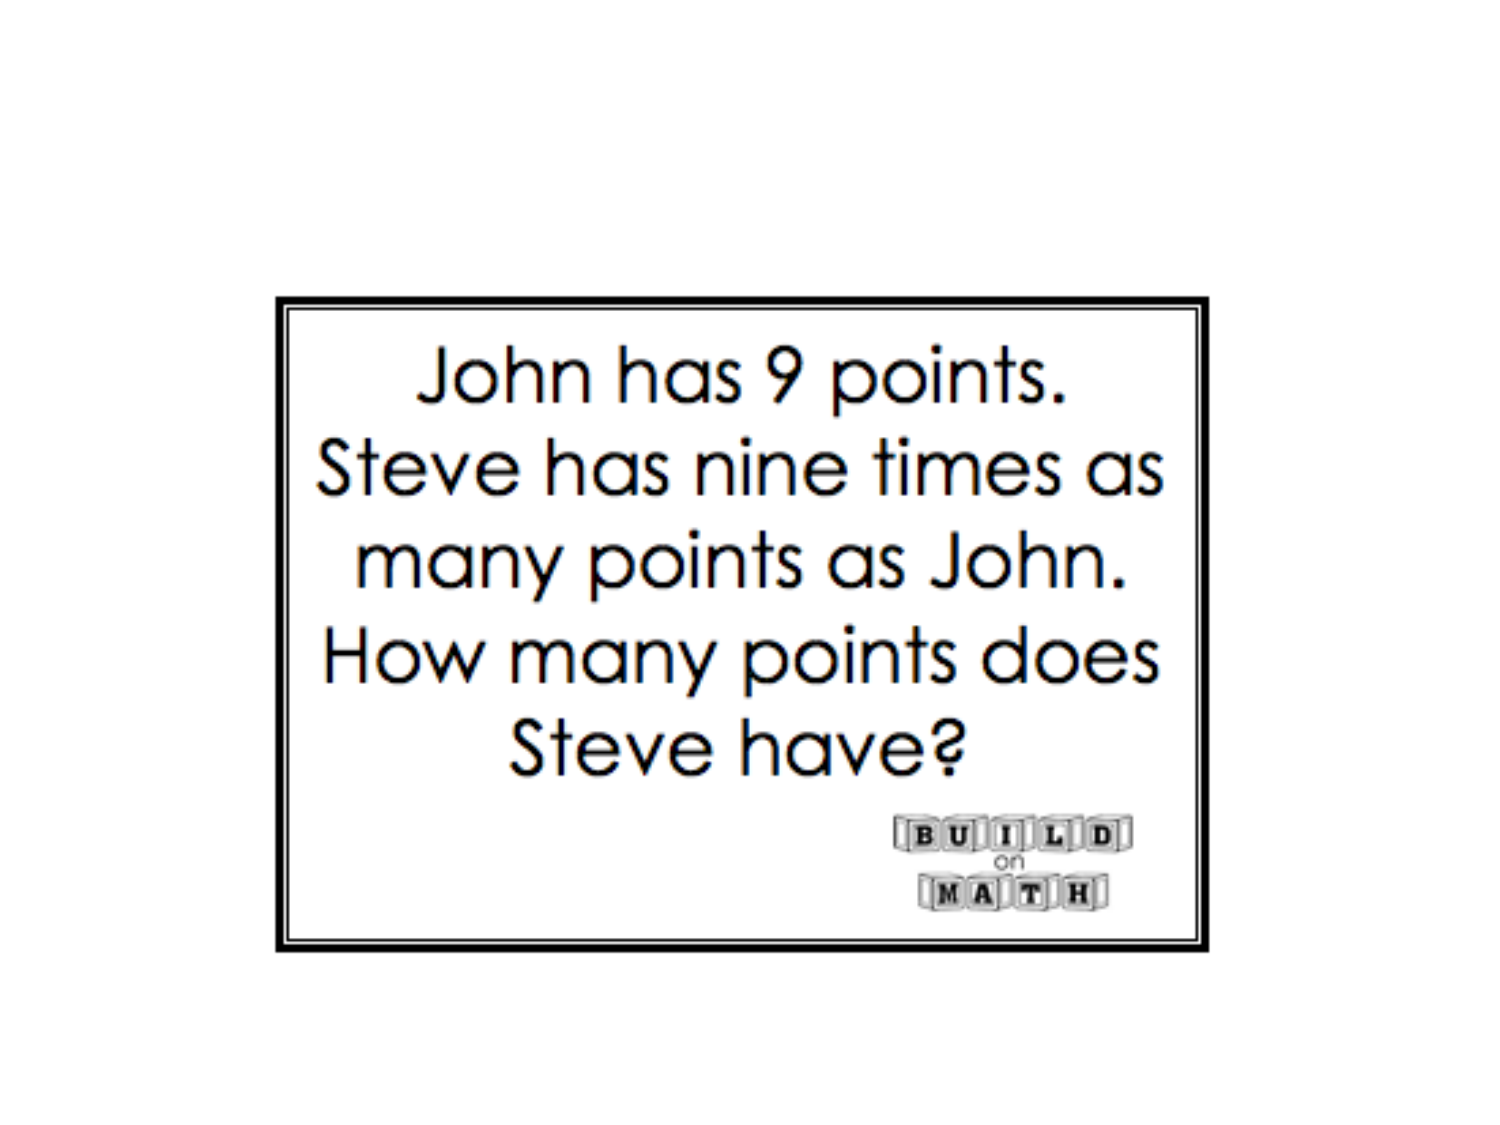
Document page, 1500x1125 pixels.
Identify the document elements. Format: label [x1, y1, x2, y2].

list [74, 262, 1426, 1006]
